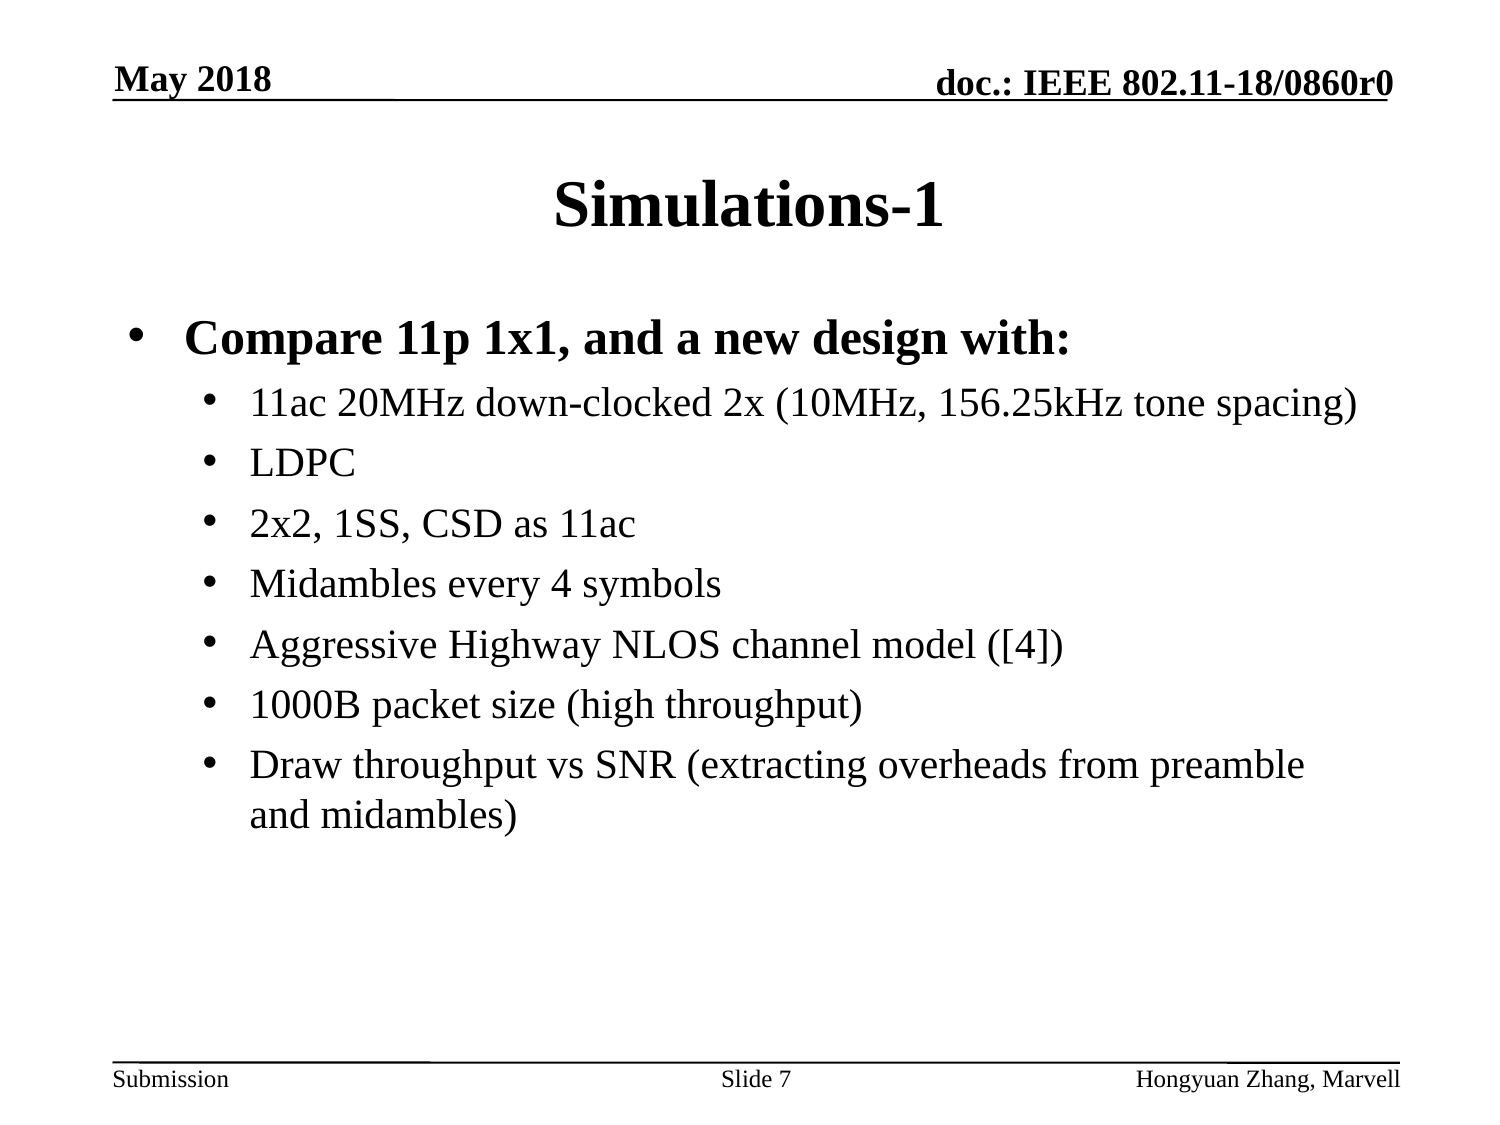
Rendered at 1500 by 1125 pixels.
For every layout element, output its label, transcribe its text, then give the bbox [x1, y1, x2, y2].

list Compare 11p 1x1, and a new design with: 11ac 20MHz down-clocked 2x (10MHz, 156.25kHz tone spacing) LDPC 2x2, 1SS, CSD as 11ac Midambles every 4 symbols Aggressive Highway NLOS channel model ([4]) 1000B packet size (high throughput) Draw throughput vs SNR (extracting overheads from preamble and midambles) [112, 296, 1388, 972]
title Simulations-1 [112, 112, 1388, 288]
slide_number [114, 54, 423, 100]
slide_number Slide 7 [712, 1061, 800, 1123]
footer Hongyuan Zhang, Marvell [878, 1061, 1402, 1093]
